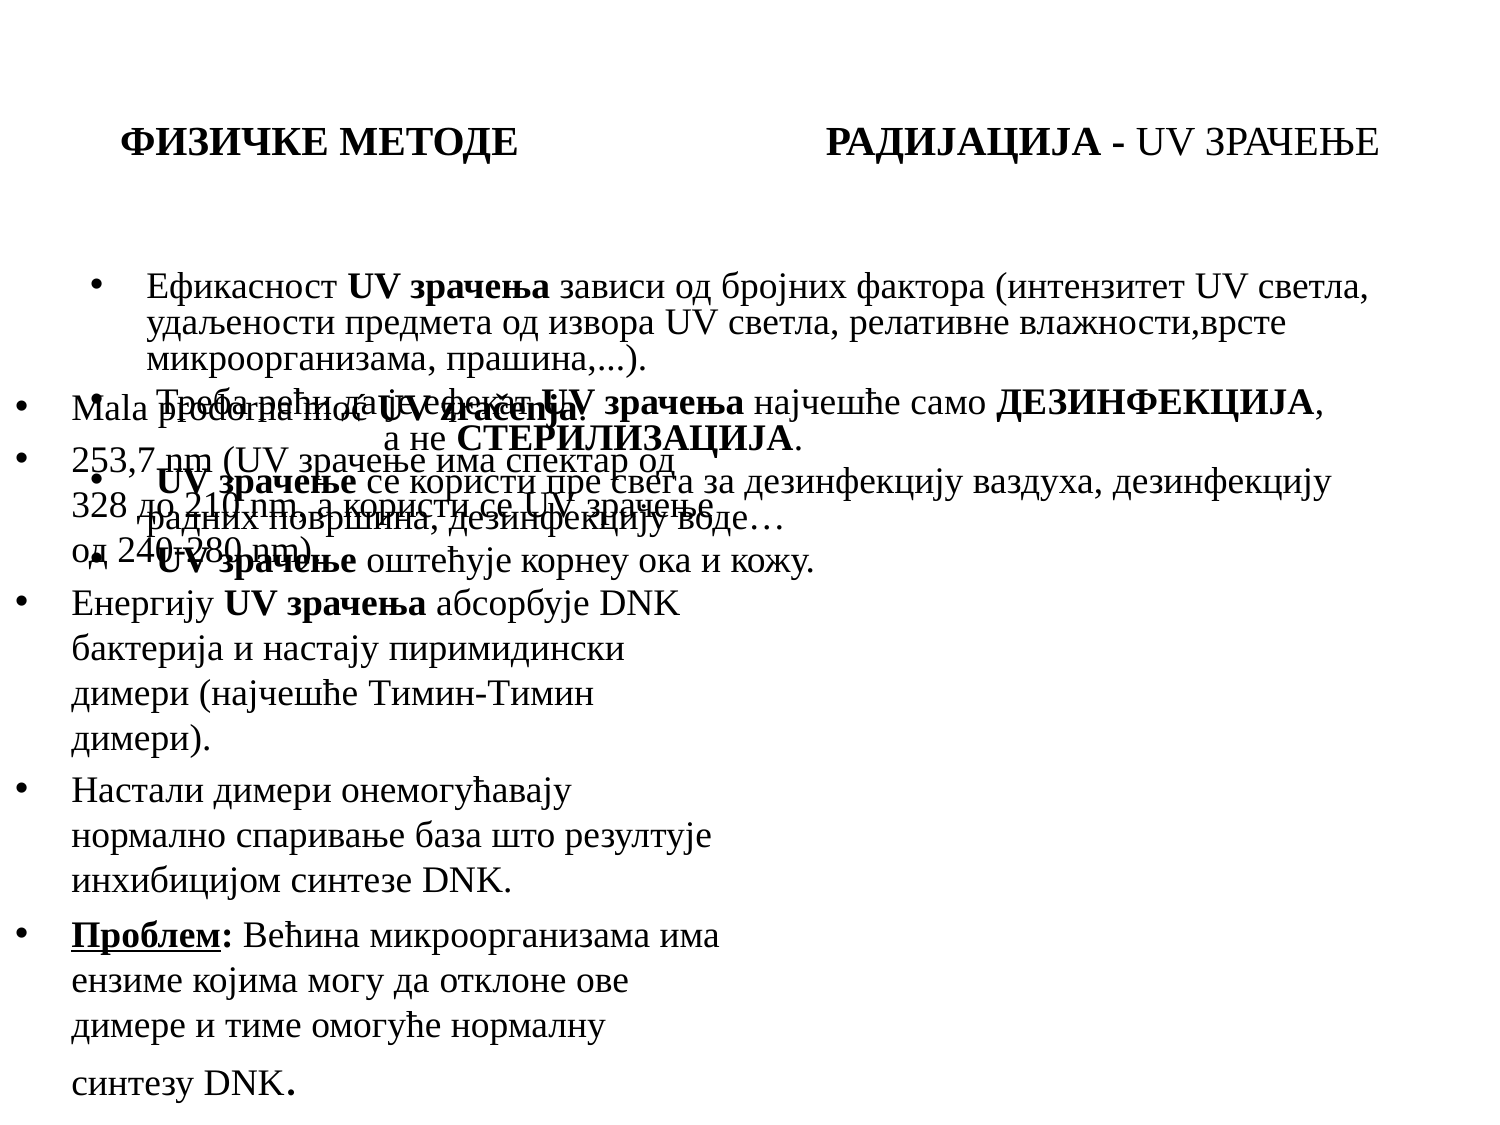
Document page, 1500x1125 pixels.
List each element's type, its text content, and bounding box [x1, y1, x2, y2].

list Mala prodorna moć UV zračenja. 253,7 nm (UV зрачење има спектар од 328 до 210 nm, a користи се UV зрачење од 240-280 nm). Енергију UV зрачења абсорбује DNK бактерија и настају пиримидински димери (најчешће Tимин-Tимин димери). Настали димери онемогућавају нормално спаривање база што резултује инхибицијом синтезе DNK. Проблем: Већина микроорганизама има ензиме којима могу да отклоне ове димере и тиме омогуће нормалну синтезу DNK. [0, 375, 738, 1118]
list Ефикасност UV зрачења зависи од бројних фактора (интензитет UV светла, удаљености предмета од извора UV светла, релативне влажности,врсте микроорганизама, прашина,...). Треба рећи да је ефекат UV зрачења најчешће само ДЕЗИНФЕКЦИЈА, а не СТЕРИЛИЗАЦИЈА. UV зрачење се користи пре свега за дезинфекцију ваздуха, дезинфекцију радних површина, дезинфекцију воде… UV зрачење оштећује корнеу ока и кожу. [75, 262, 1425, 1005]
title ФИЗИЧКЕ МЕТОДЕ РАДИЈАЦИЈА - UV ЗРАЧЕЊЕ [75, 45, 1425, 233]
